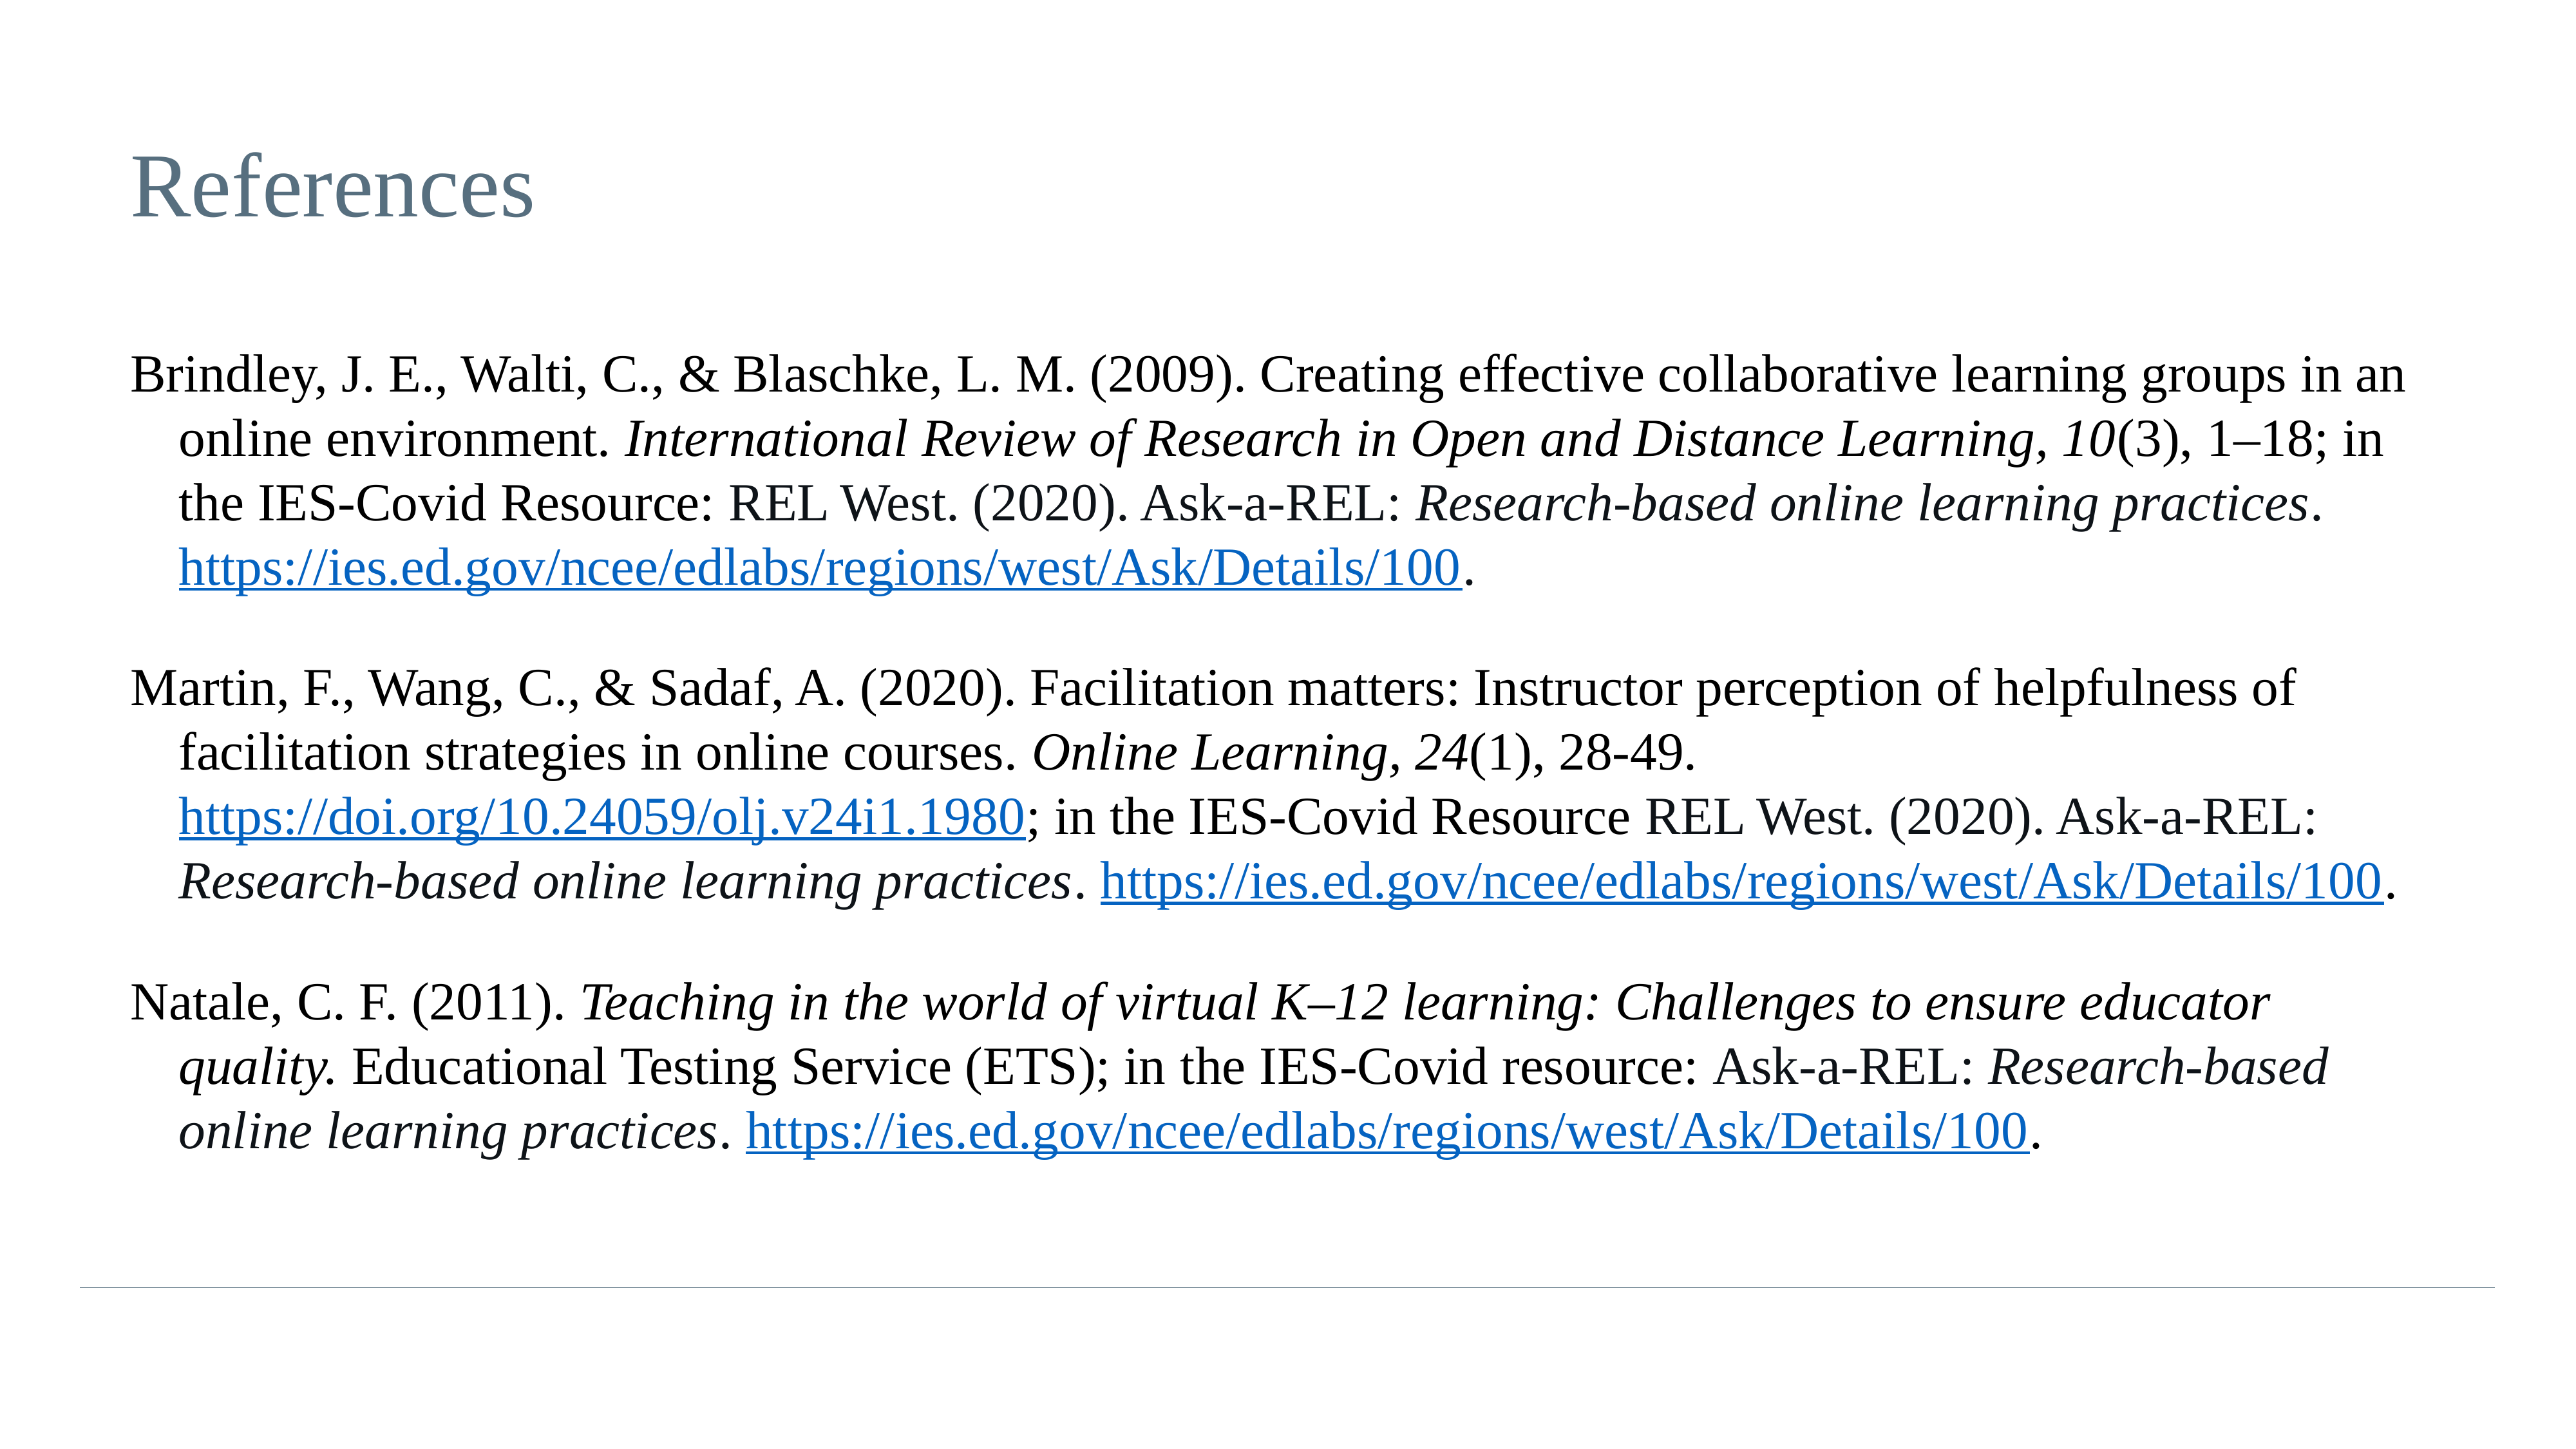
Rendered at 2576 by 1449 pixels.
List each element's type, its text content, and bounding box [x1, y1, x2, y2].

list Brindley, J. E., Walti, C., & Blaschke, L. M. (2009). Creating effective collaborative learning groups in an online environment. International Review of Research in Open and Distance Learning, 10(3), 1–18; in the IES-Covid Resource: REL West. (2020). Ask-a-REL: Research-based online learning practices. https://ies.ed.gov/ncee/edlabs/regions/west/Ask/Details/100. Martin, F., Wang, C., & Sadaf, A. (2020). Facilitation matters: Instructor perception of helpfulness of facilitation strategies in online courses. Online Learning, 24(1), 28-49. https://doi.org/10.24059/olj.v24i1.1980; in the IES-Covid Resource REL West. (2020). Ask-a-REL: Research-based online learning practices. https://ies.ed.gov/ncee/edlabs/regions/west/Ask/Details/100. Natale, C. F. (2011). Teaching in the world of virtual K–12 learning: Challenges to ensure educator quality. Educational Testing Service (ETS); in the IES-Covid resource: Ask-a-REL: Research-based online learning practices. https://ies.ed.gov/ncee/edlabs/regions/west/Ask/Details/100. [120, 333, 2456, 1212]
title References [120, 120, 2456, 249]
